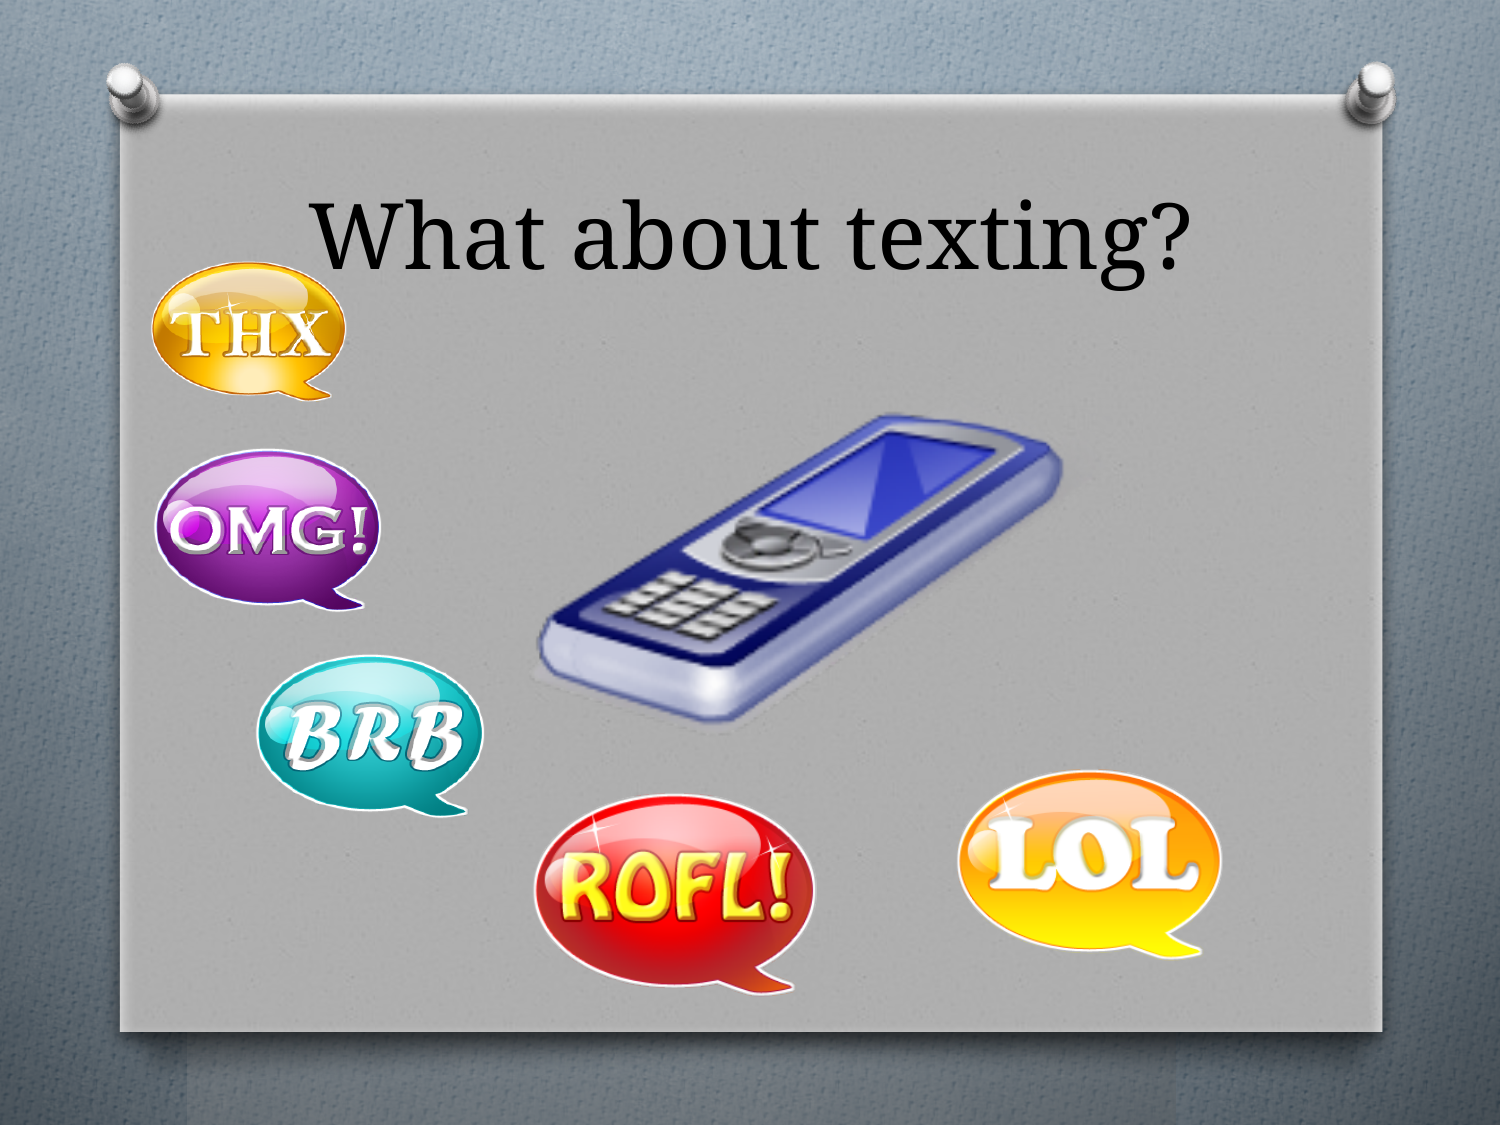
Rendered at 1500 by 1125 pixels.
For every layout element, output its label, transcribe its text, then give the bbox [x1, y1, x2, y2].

picture [512, 274, 1243, 1076]
picture [1317, 35, 1439, 156]
title What about texting? [179, 134, 1323, 332]
picture [135, 230, 502, 882]
picture [75, 29, 198, 153]
